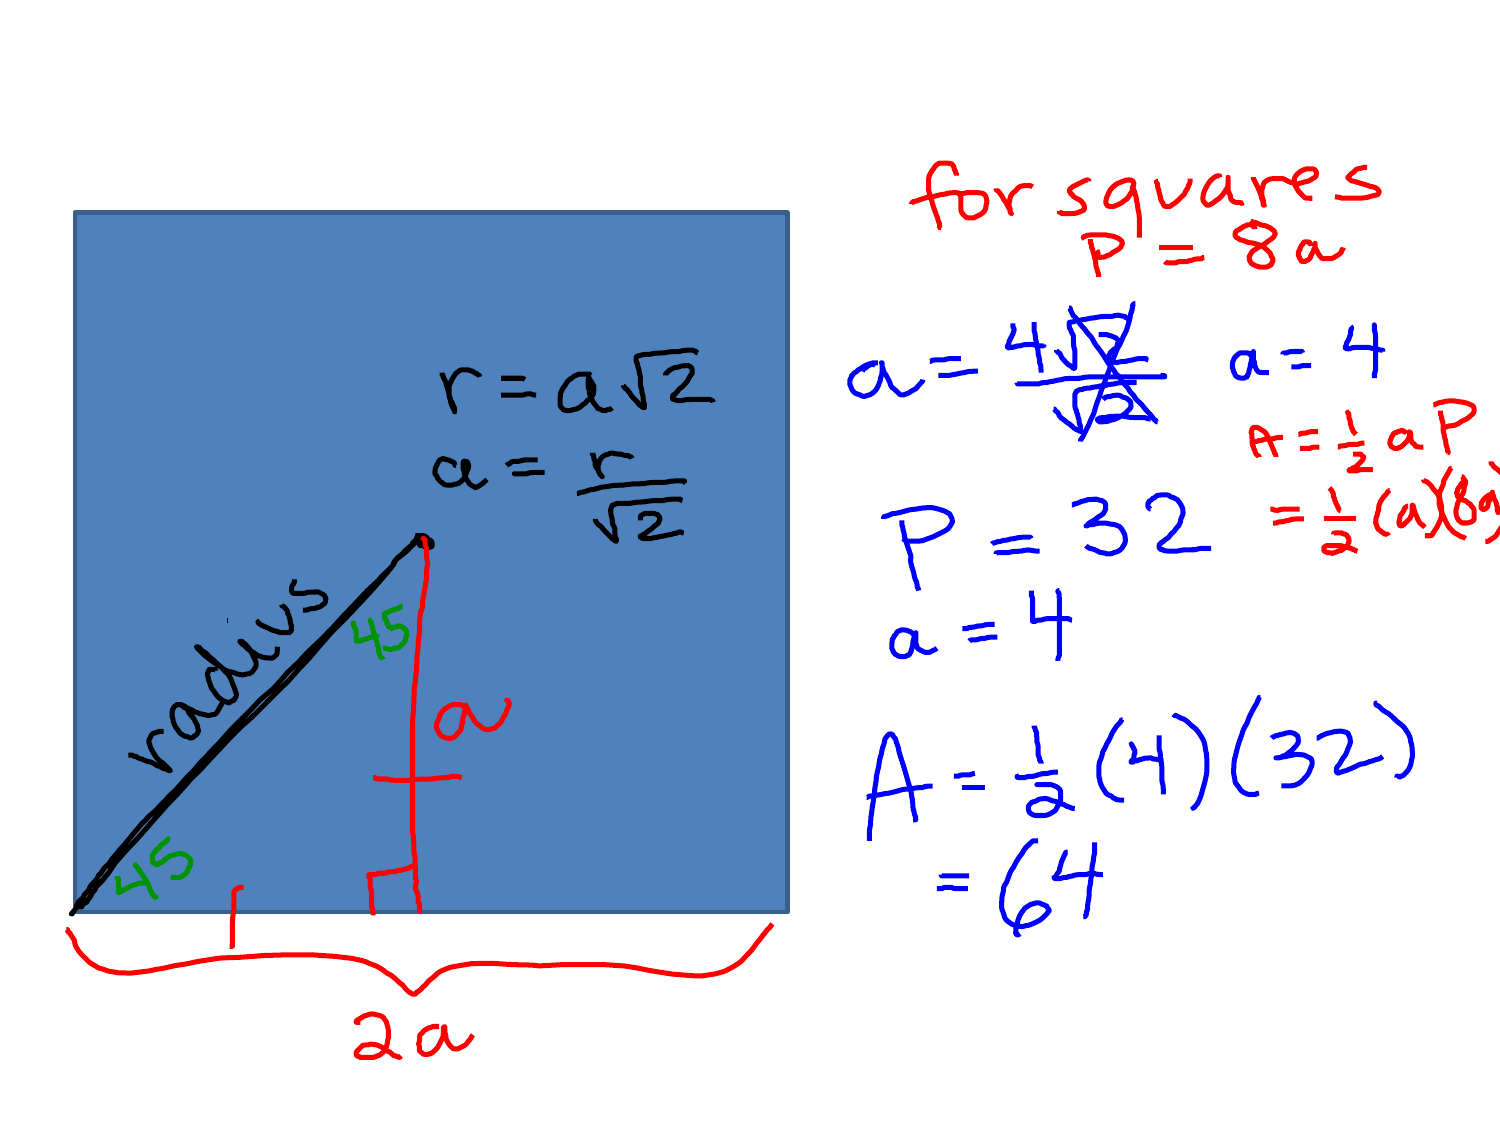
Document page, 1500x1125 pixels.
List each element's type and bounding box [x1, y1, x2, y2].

text_box [1090, 245, 1100, 278]
text_box [1093, 868, 1103, 876]
text_box [873, 733, 911, 795]
text_box [1102, 381, 1125, 394]
text_box [369, 619, 384, 660]
text_box [1250, 400, 1500, 554]
text_box [1111, 364, 1158, 423]
text_box [411, 537, 429, 777]
text_box [639, 512, 684, 540]
text_box [936, 886, 968, 890]
text_box [905, 542, 920, 591]
text_box [1037, 339, 1045, 347]
text_box [1375, 702, 1414, 778]
text_box [434, 457, 488, 489]
text_box [1297, 241, 1345, 263]
text_box [1071, 498, 1127, 555]
text_box [1164, 256, 1205, 264]
text_box [1061, 612, 1073, 621]
text_box [849, 362, 924, 398]
text_box [1113, 346, 1148, 364]
text_box [962, 623, 995, 630]
text_box [1079, 302, 1136, 442]
text_box [1231, 350, 1269, 379]
text_box [938, 370, 978, 377]
text_box [417, 1025, 474, 1056]
text_box [1130, 743, 1160, 763]
text_box [1155, 178, 1191, 208]
text_box [591, 452, 633, 478]
text_box [501, 377, 526, 381]
text_box [1234, 220, 1276, 268]
text_box [1344, 325, 1374, 350]
text_box [664, 364, 715, 403]
text_box [891, 629, 938, 658]
text_box [1127, 381, 1137, 385]
text_box [1058, 179, 1090, 215]
text_box [1282, 350, 1304, 355]
text_box [231, 886, 244, 928]
text_box [991, 536, 1032, 545]
text_box [1291, 364, 1312, 368]
text_box [355, 1013, 402, 1059]
text_box [968, 636, 998, 642]
text_box [1055, 320, 1088, 370]
text_box [622, 349, 699, 409]
text_box [1096, 394, 1151, 423]
text_box [171, 700, 224, 739]
text_box [1016, 376, 1105, 385]
text_box [1316, 730, 1384, 774]
text_box [1083, 842, 1096, 918]
text_box [1232, 696, 1261, 796]
text_box [1202, 175, 1244, 206]
text_box [1033, 322, 1042, 373]
text_box [995, 549, 1040, 554]
text_box [368, 865, 417, 916]
text_box [1373, 324, 1377, 379]
text_box [594, 498, 683, 542]
text_box [151, 838, 192, 879]
text_box [882, 506, 954, 543]
text_box [257, 604, 293, 634]
text_box [866, 785, 933, 799]
text_box [441, 369, 481, 413]
text_box [1006, 323, 1036, 349]
text_box [1172, 713, 1208, 810]
text_box [66, 923, 773, 995]
text_box [1000, 840, 1050, 936]
text_box [382, 605, 408, 651]
text_box [352, 622, 374, 642]
text_box [910, 191, 988, 219]
text_box [435, 699, 511, 740]
text_box [930, 195, 951, 229]
text_box [1334, 166, 1380, 199]
text_box [290, 579, 327, 611]
text_box [73, 210, 790, 914]
text_box [1271, 731, 1313, 787]
text_box [1147, 494, 1212, 552]
text_box [953, 772, 976, 777]
text_box [415, 534, 433, 549]
text_box [1252, 168, 1318, 207]
text_box [868, 790, 917, 841]
text_box [927, 162, 958, 196]
text_box [1105, 179, 1141, 238]
text_box [995, 184, 1034, 215]
text_box [1079, 314, 1128, 335]
text_box [559, 373, 613, 412]
text_box [576, 480, 686, 495]
text_box [1030, 590, 1058, 623]
text_box [1027, 783, 1075, 817]
text_box [1069, 307, 1111, 366]
text_box [1123, 374, 1166, 378]
text_box [1158, 735, 1165, 795]
text_box [1082, 234, 1124, 259]
text_box [195, 640, 279, 704]
text_box [70, 537, 420, 915]
text_box [1033, 725, 1042, 764]
text_box [128, 730, 172, 772]
text_box [506, 459, 538, 466]
text_box [1053, 384, 1102, 433]
text_box [1053, 851, 1090, 880]
text_box [373, 775, 462, 782]
text_box [134, 864, 158, 898]
text_box [1057, 589, 1061, 661]
text_box [1016, 771, 1058, 779]
text_box [116, 876, 146, 894]
text_box [513, 471, 545, 475]
text_box [1098, 333, 1120, 360]
text_box [411, 780, 421, 912]
text_box [1098, 719, 1125, 801]
text_box [929, 357, 961, 363]
